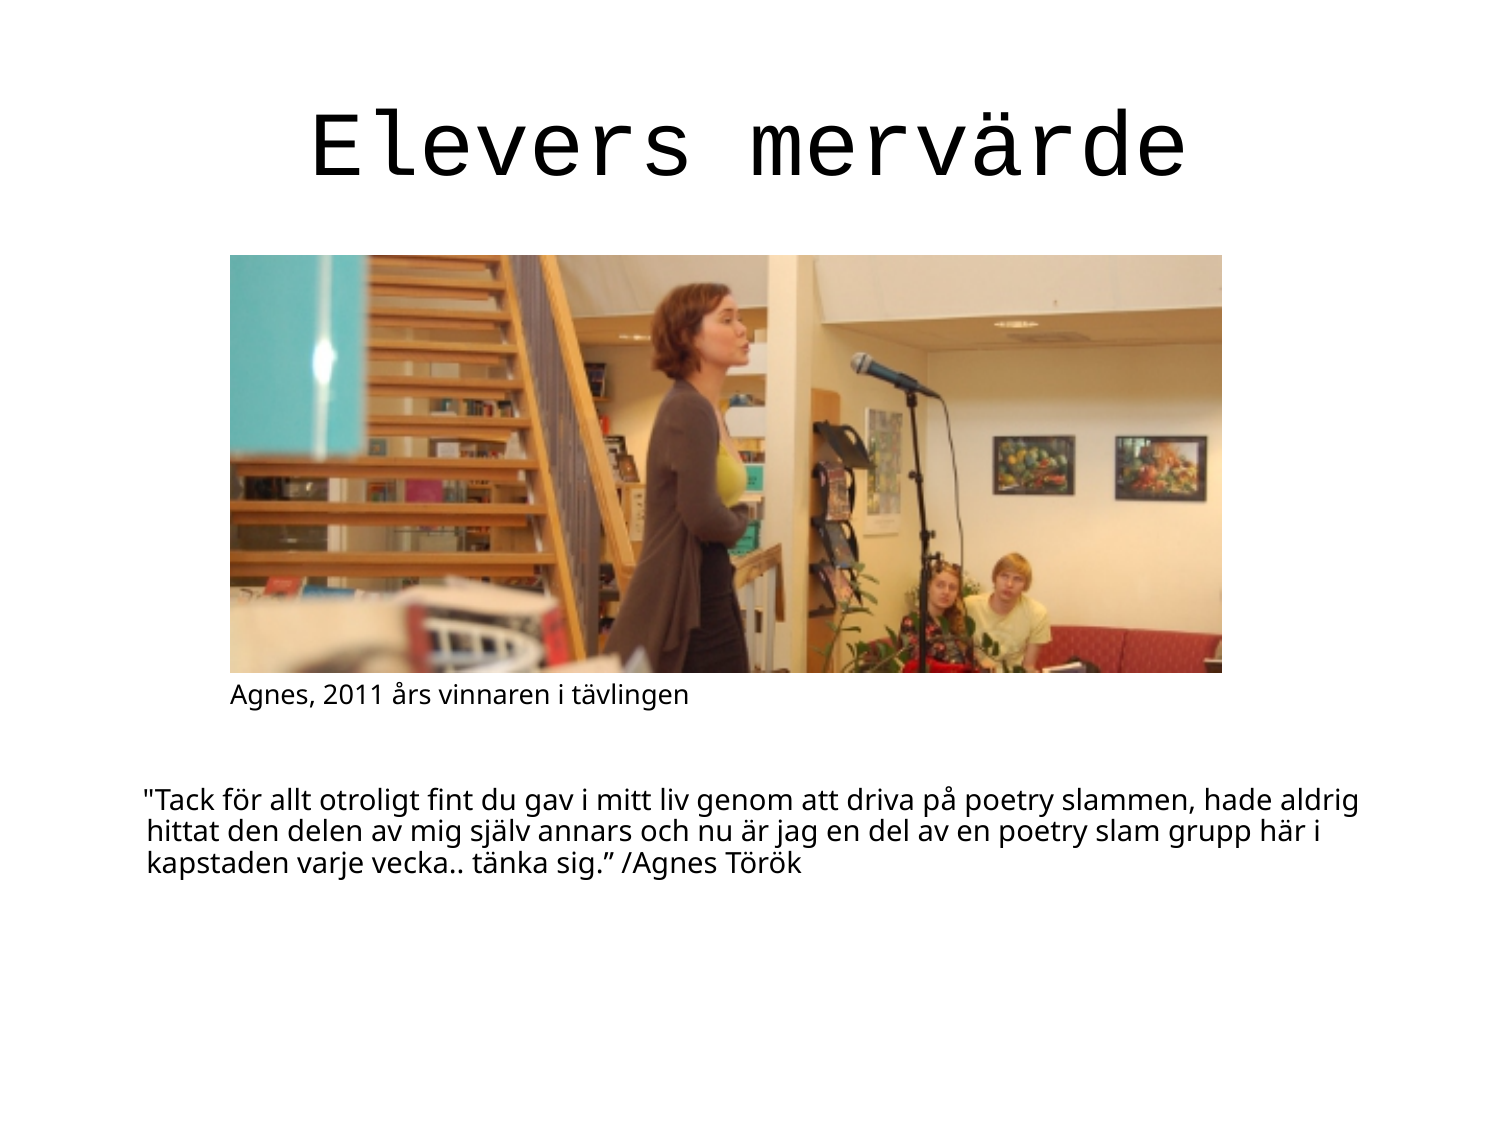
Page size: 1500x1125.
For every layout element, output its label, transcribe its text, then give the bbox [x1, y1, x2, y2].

picture [229, 255, 1222, 673]
list Agnes, 2011 års vinnaren i tävlingen "Tack för allt otroligt fint du gav i mitt liv genom att driva på poetry slammen, hade aldrig hittat den delen av mig själv annars och nu är jag en del av en poetry slam grupp här i kapstaden varje vecka.. tänka sig.” /Agnes Török [74, 262, 1426, 1006]
title Elevers mervärde [74, 44, 1426, 233]
